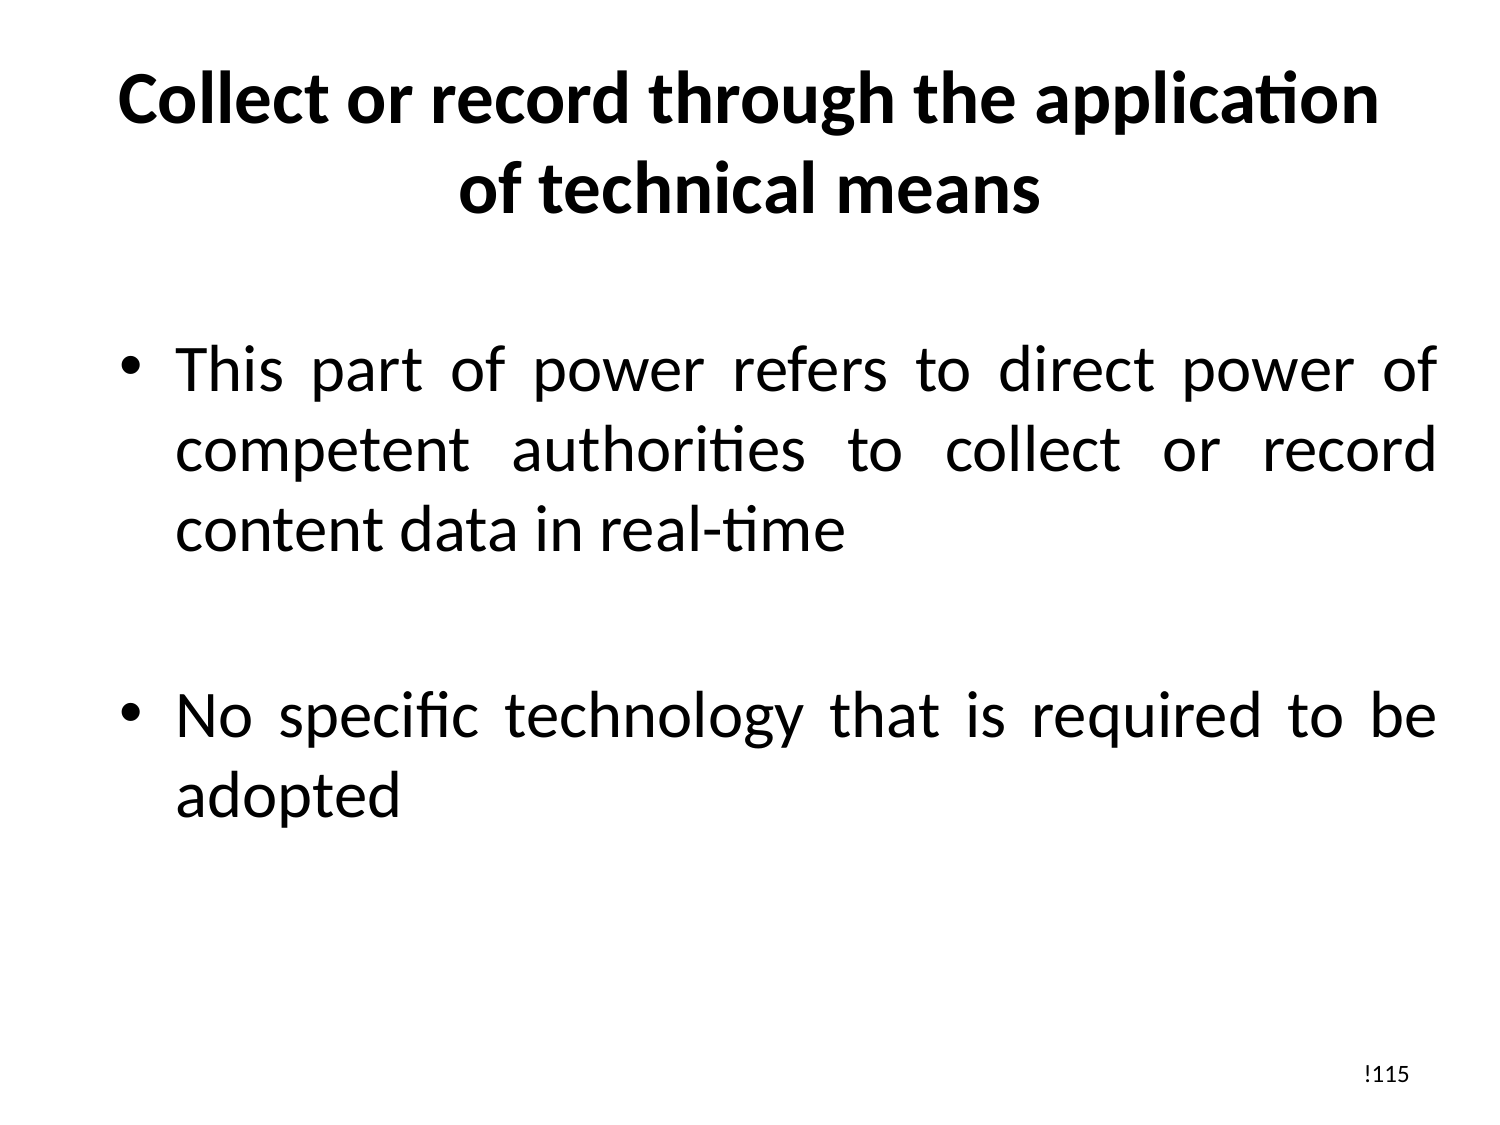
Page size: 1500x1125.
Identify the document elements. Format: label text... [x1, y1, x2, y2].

list This part of power refers to direct power of competent authorities to collect or record content data in real-time No specific technology that is required to be adopted [103, 317, 1455, 988]
slide_number !115 [1074, 1042, 1425, 1103]
title Collect or record through the application of technical means [74, 44, 1426, 233]
